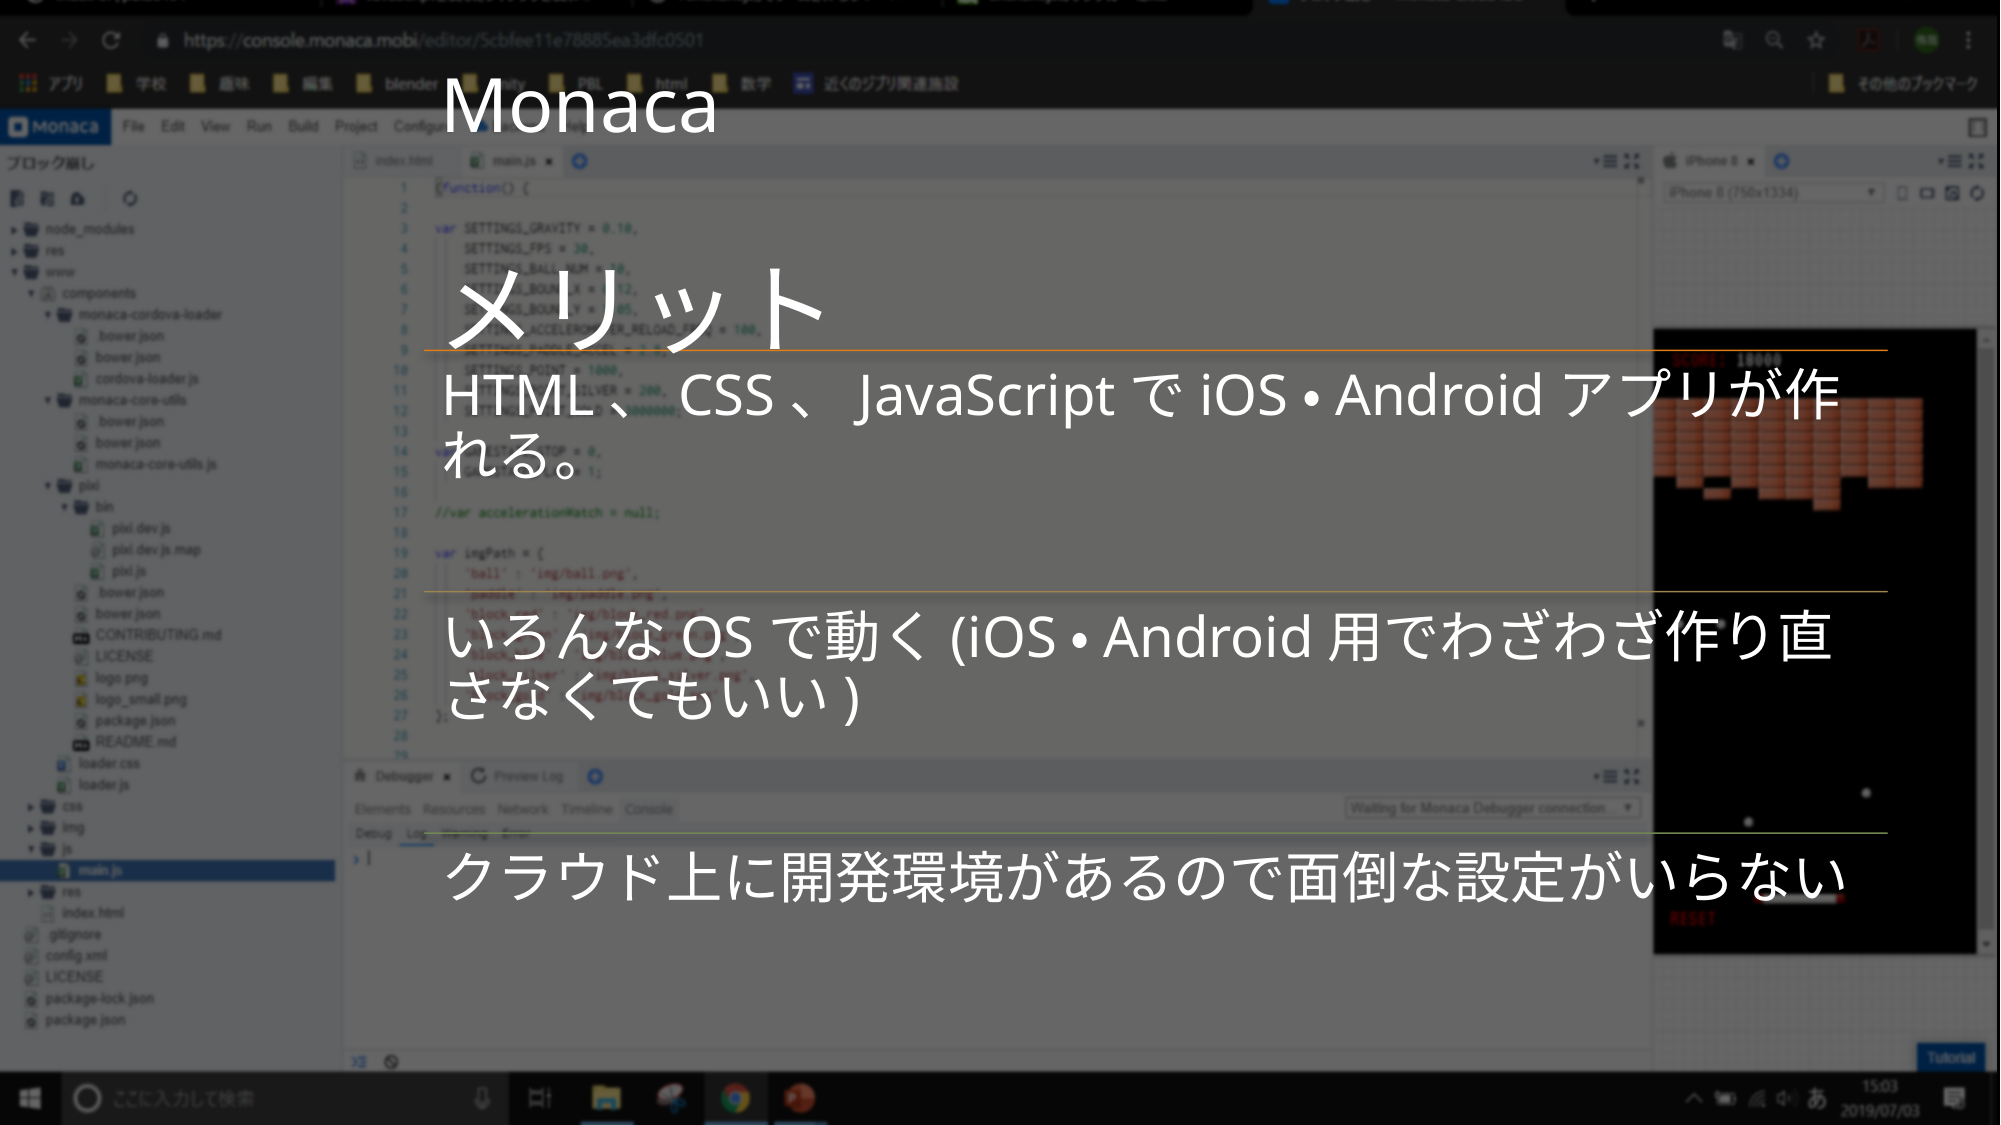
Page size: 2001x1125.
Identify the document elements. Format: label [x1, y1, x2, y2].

list [424, 349, 1888, 1075]
picture [0, 0, 1998, 1125]
